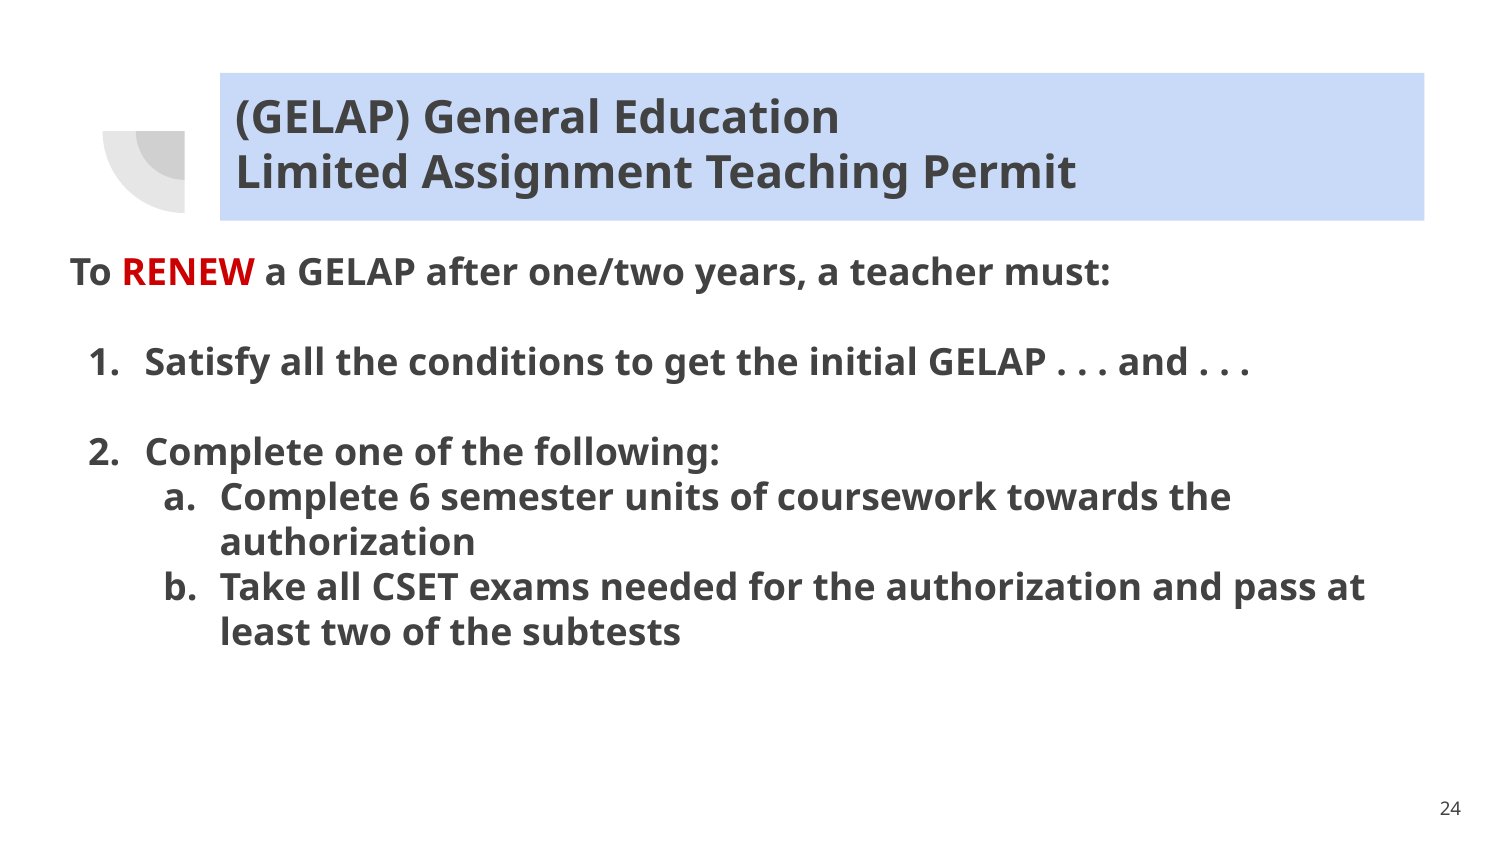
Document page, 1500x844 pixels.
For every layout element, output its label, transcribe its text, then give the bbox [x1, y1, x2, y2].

slide_number ‹#› [1386, 777, 1477, 842]
title (GELAP) General Education Limited Assignment Teaching Permit [220, 72, 1425, 221]
text_box To RENEW a GELAP after one/two years, a teacher must: Satisfy all the conditions to get the initial GELAP . . . and . . . Complete one of the following: Complete 6 semester units of coursework towards the authorization Take all CSET exams needed for the authorization and pass at least two of the subtests [54, 233, 1446, 777]
